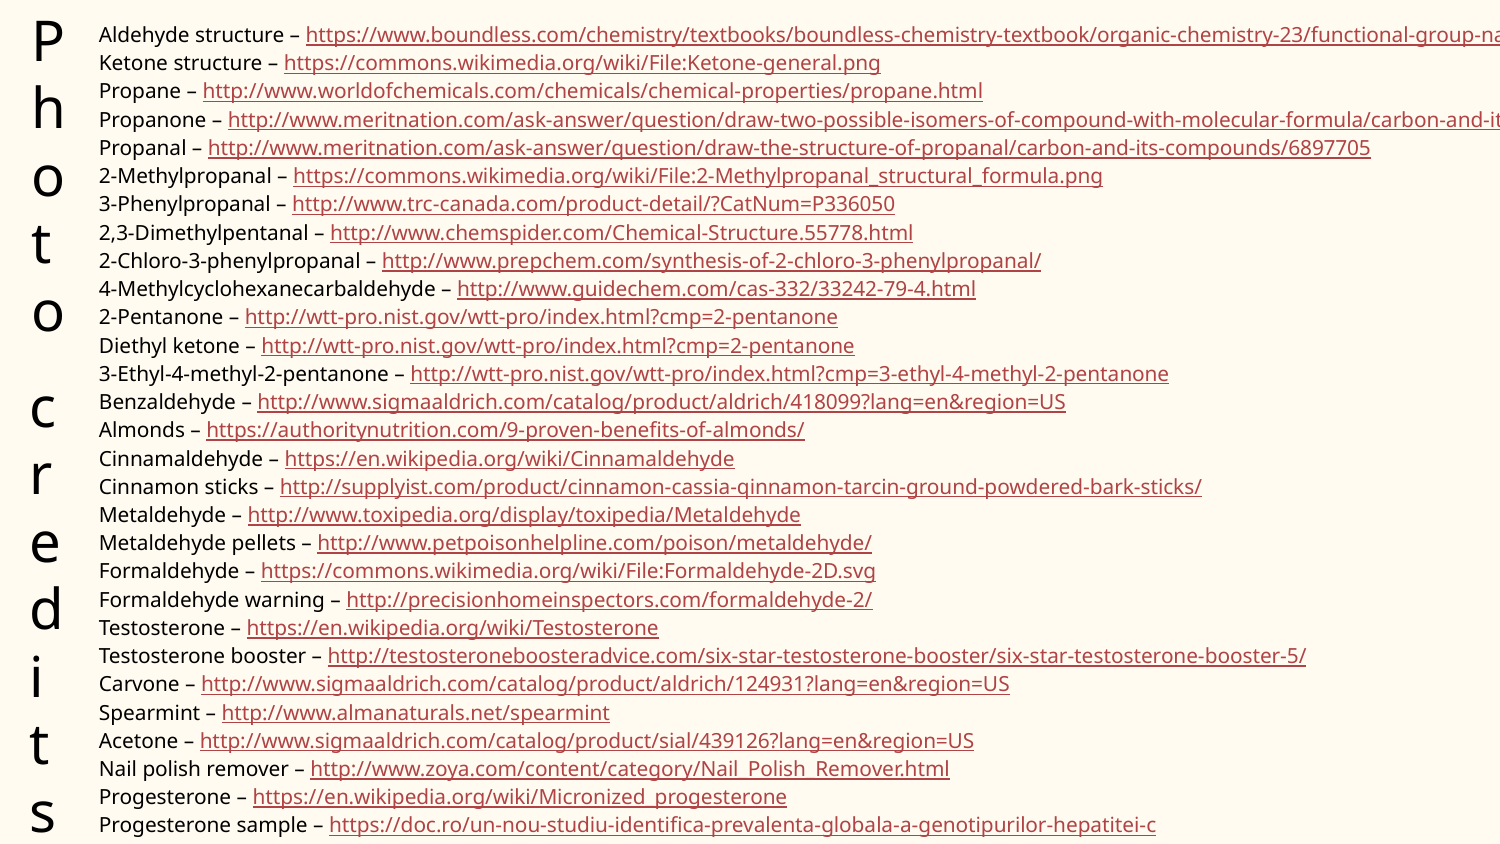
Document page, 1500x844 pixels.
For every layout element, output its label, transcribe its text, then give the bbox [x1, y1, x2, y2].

text_box c r e d i t s [14, 363, 79, 844]
title P h o t o [16, 0, 1414, 91]
list Aldehyde structure – https://www.boundless.com/chemistry/textbooks/boundless-chemistry-textbook/organic-chemistry-23/functional-group-names... Ketone structure – https://commons.wikimedia.org/wiki/File:Ketone-general.png Propane – http://www.worldofchemicals.com/chemicals/chemical-properties/propane.html Propanone – http://www.meritnation.com/ask-answer/question/draw-two-possible-isomers-of-compound-with-molecular-formula/carbon-and-its-comp... Propanal – http://www.meritnation.com/ask-answer/question/draw-the-structure-of-propanal/carbon-and-its-compounds/6897705 2-Methylpropanal – https://commons.wikimedia.org/wiki/File:2-Methylpropanal_structural_formula.png 3-Phenylpropanal – http://www.trc-canada.com/product-detail/?CatNum=P336050 2,3-Dimethylpentanal – http://www.chemspider.com/Chemical-Structure.55778.html 2-Chloro-3-phenylpropanal – http://www.prepchem.com/synthesis-of-2-chloro-3-phenylpropanal/ 4-Methylcyclohexanecarbaldehyde – http://www.guidechem.com/cas-332/33242-79-4.html 2-Pentanone – http://wtt-pro.nist.gov/wtt-pro/index.html?cmp=2-pentanone Diethyl ketone – http://wtt-pro.nist.gov/wtt-pro/index.html?cmp=2-pentanone 3-Ethyl-4-methyl-2-pentanone – http://wtt-pro.nist.gov/wtt-pro/index.html?cmp=3-ethyl-4-methyl-2-pentanone Benzaldehyde – http://www.sigmaaldrich.com/catalog/product/aldrich/418099?lang=en&region=US Almonds – https://authoritynutrition.com/9-proven-benefits-of-almonds/ Cinnamaldehyde – https://en.wikipedia.org/wiki/Cinnamaldehyde Cinnamon sticks – http://supplyist.com/product/cinnamon-cassia-qinnamon-tarcin-ground-powdered-bark-sticks/ Metaldehyde – http://www.toxipedia.org/display/toxipedia/Metaldehyde Metaldehyde pellets – http://www.petpoisonhelpline.com/poison/metaldehyde/ Formaldehyde – https://commons.wikimedia.org/wiki/File:Formaldehyde-2D.svg Formaldehyde warning – http://precisionhomeinspectors.com/formaldehyde-2/ Testosterone – https://en.wikipedia.org/wiki/Testosterone Testosterone booster – http://testosteroneboosteradvice.com/six-star-testosterone-booster/six-star-testosterone-booster-5/ Carvone – http://www.sigmaaldrich.com/catalog/product/aldrich/124931?lang=en&region=US Spearmint – http://www.almanaturals.net/spearmint Acetone – http://www.sigmaaldrich.com/catalog/product/sial/439126?lang=en&region=US Nail polish remover – http://www.zoya.com/content/category/Nail_Polish_Remover.html Progesterone – https://en.wikipedia.org/wiki/Micronized_progesterone Progesterone sample – https://doc.ro/un-nou-studiu-identifica-prevalenta-globala-a-genotipurilor-hepatitei-c Aldehyde structure – https://www.boundless.com/chemistry/textbooks/boundless-chemistry-textbook/organic-chemistry-23/functional-group-names... Carboxylic acid – https://www.studyblue.com/notes/note/n/ch-19-common-names-for-carboxylic-acids/deck/5390855 Carboxylate – https://commons.wikimedia.org/wiki/File:Carboxylate-canonical-forms.png – [83, 6, 1500, 844]
